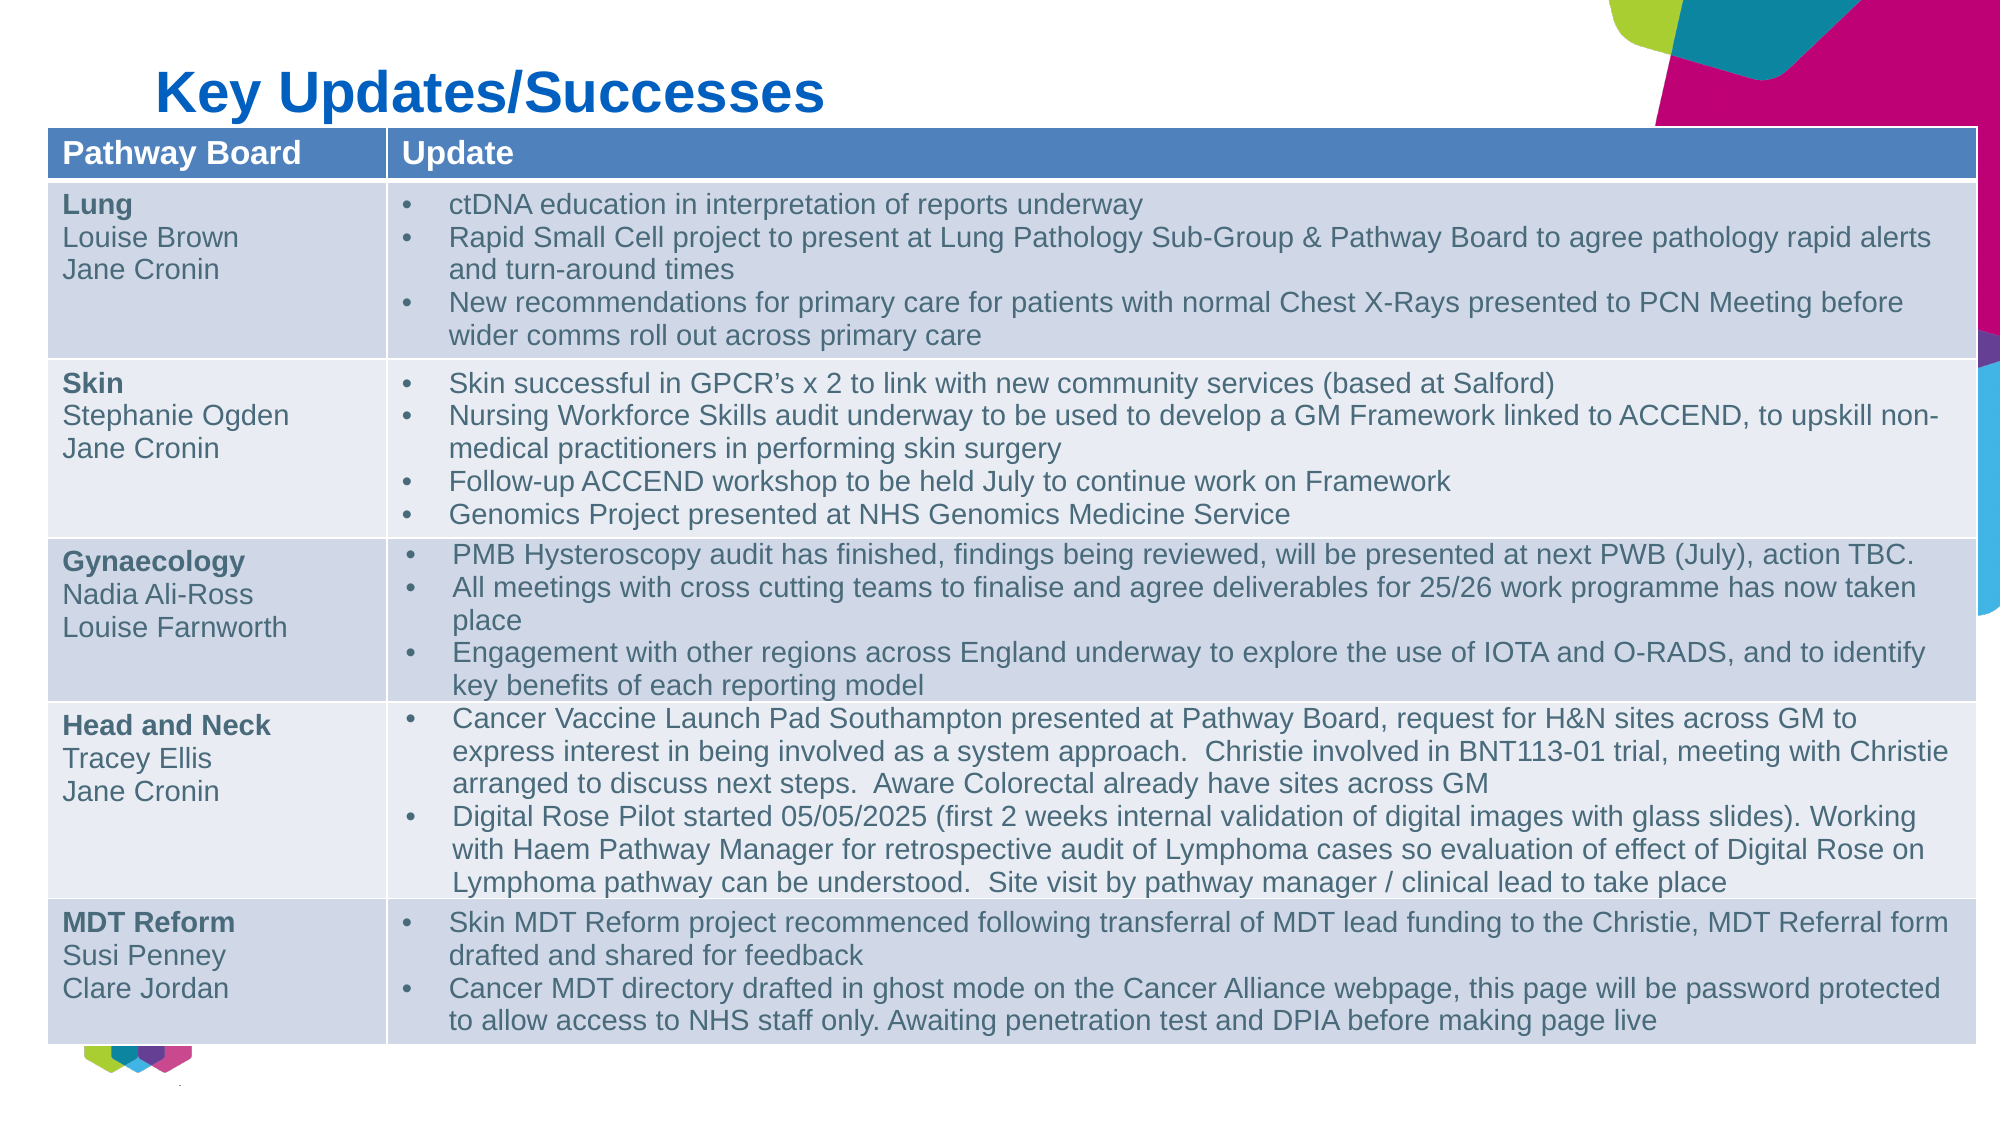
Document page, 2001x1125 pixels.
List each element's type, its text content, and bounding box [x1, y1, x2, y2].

picture [37, 1012, 240, 1086]
table_cell Gynaecology Nadia Ali-Ross Louise Farnworth [48, 539, 386, 701]
table_cell PMB Hysteroscopy audit has finished, findings being reviewed, will be presented at next PWB (July), action TBC. All meetings with cross cutting teams to finalise and agree deliverables for 25/26 work programme has now taken place Engagement with other regions across England underway to explore the use of IOTA and O-RADS, and to identify key benefits of each reporting model [388, 539, 1976, 701]
picture [1458, 0, 2000, 765]
table_header Pathway Board [48, 128, 386, 178]
table_cell MDT Reform Susi Penney Clare Jordan [48, 899, 386, 1044]
table_cell Skin successful in GPCR’s x 2 to link with new community services (based at Salford) Nursing Workforce Skills audit underway to be used to develop a GM Framework linked to ACCEND, to upskill non-medical practitioners in performing skin surgery Follow-up ACCEND workshop to be held July to continue work on Framework Genomics Project presented at NHS Genomics Medicine Service [388, 360, 1976, 537]
table_cell Skin MDT Reform project recommenced following transferral of MDT lead funding to the Christie, MDT Referral form drafted and shared for feedback Cancer MDT directory drafted in ghost mode on the Cancer Alliance webpage, this page will be password protected to allow access to NHS staff only. Awaiting penetration test and DPIA before making page live [388, 899, 1976, 1044]
table_cell Cancer Vaccine Launch Pad Southampton presented at Pathway Board, request for H&N sites across GM to express interest in being involved as a system approach. Christie involved in BNT113-01 trial, meeting with Christie arranged to discuss next steps. Aware Colorectal already have sites across GM Digital Rose Pilot started 05/05/2025 (first 2 weeks internal validation of digital images with glass slides). Working with Haem Pathway Manager for retrospective audit of Lymphoma cases so evaluation of effect of Digital Rose on Lymphoma pathway can be understood. Site visit by pathway manager / clinical lead to take place [388, 703, 1976, 898]
table_cell ctDNA education in interpretation of reports underway Rapid Small Cell project to present at Lung Pathology Sub-Group & Pathway Board to agree pathology rapid alerts and turn-around times New recommendations for primary care for patients with normal Chest X-Rays presented to PCN Meeting before wider comms roll out across primary care [388, 183, 1976, 358]
table_cell Lung Louise Brown Jane Cronin [48, 183, 386, 358]
list Key Updates/Successes [140, 47, 1486, 126]
table_cell Skin Stephanie Ogden Jane Cronin [48, 360, 386, 537]
table_header Update [388, 128, 1976, 178]
table_cell Head and Neck Tracey Ellis Jane Cronin [48, 703, 386, 898]
